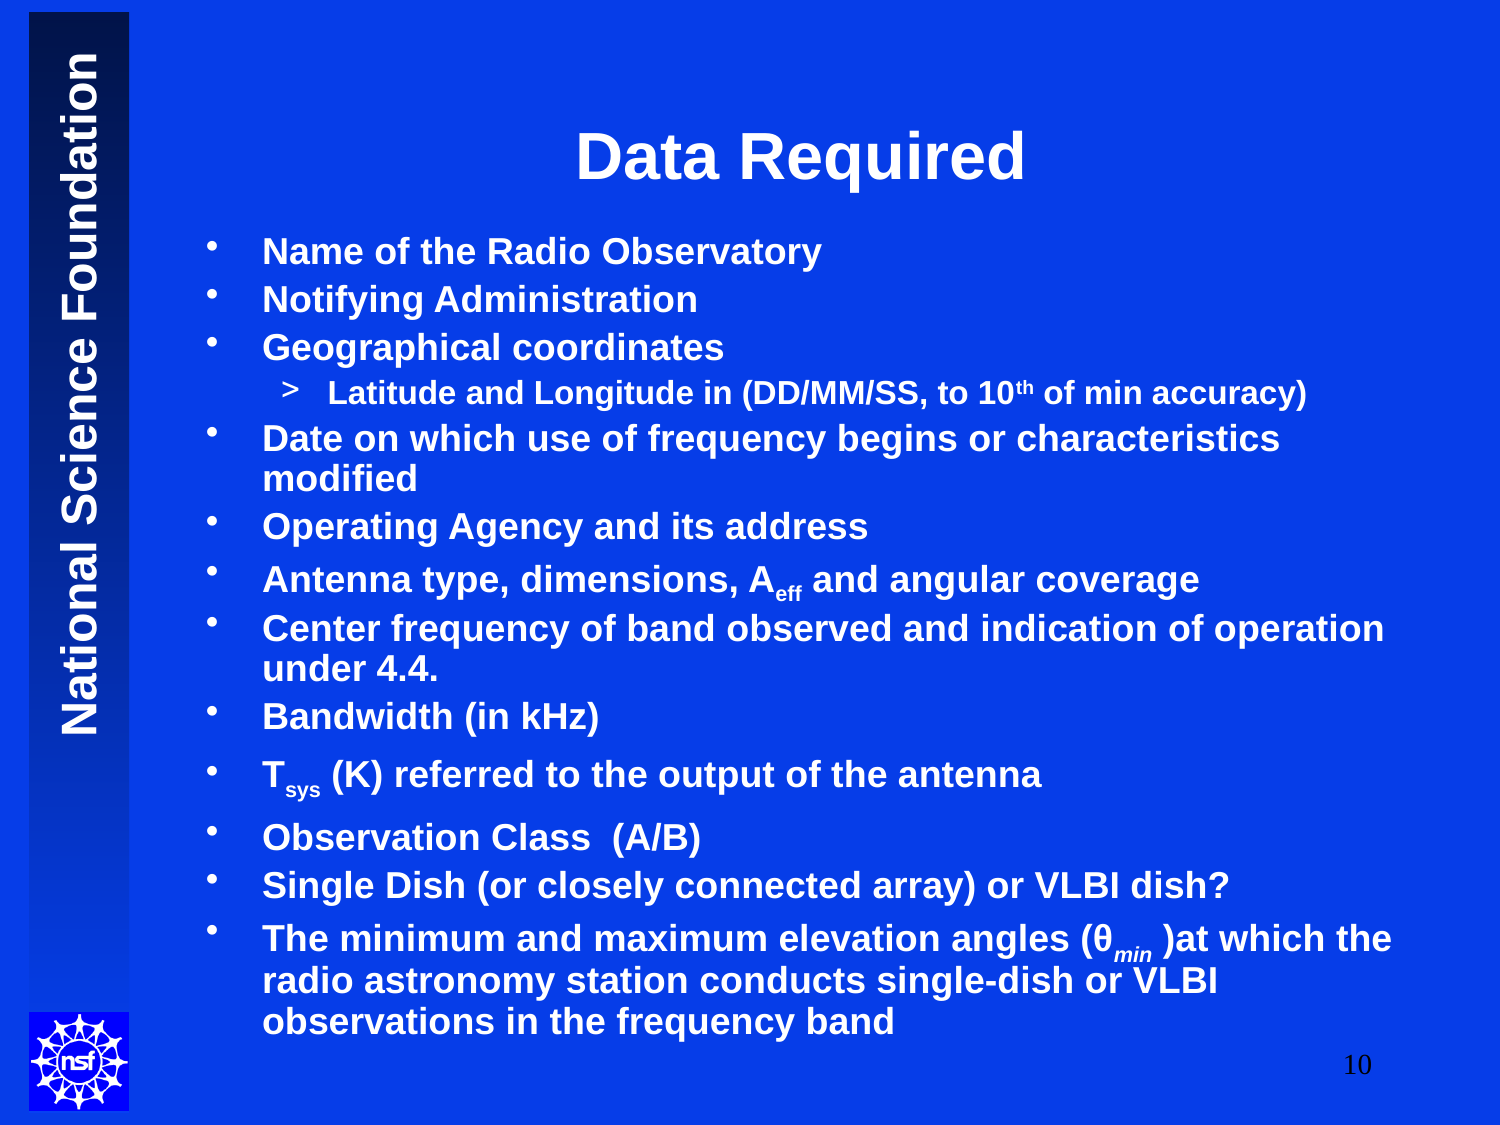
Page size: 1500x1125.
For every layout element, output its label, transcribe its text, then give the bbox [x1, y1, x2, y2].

list Name of the Radio Observatory Notifying Administration Geographical coordinates Latitude and Longitude in (DD/MM/SS, to 10th of min accuracy) Date on which use of frequency begins or characteristics modified Operating Agency and its address Antenna type, dimensions, Aeff and angular coverage Center frequency of band observed and indication of operation under 4.4. Bandwidth (in kHz) Tsys (K) referred to the output of the antenna Observation Class (A/B) Single Dish (or closely connected array) or VLBI dish? The minimum and maximum elevation angles (θmin )at which the radio astronomy station conducts single-dish or VLBI observations in the frequency band [190, 224, 1435, 991]
picture [29, 1012, 129, 1111]
slide_number 10 [1074, 1024, 1388, 1101]
title Data Required [174, 59, 1448, 248]
